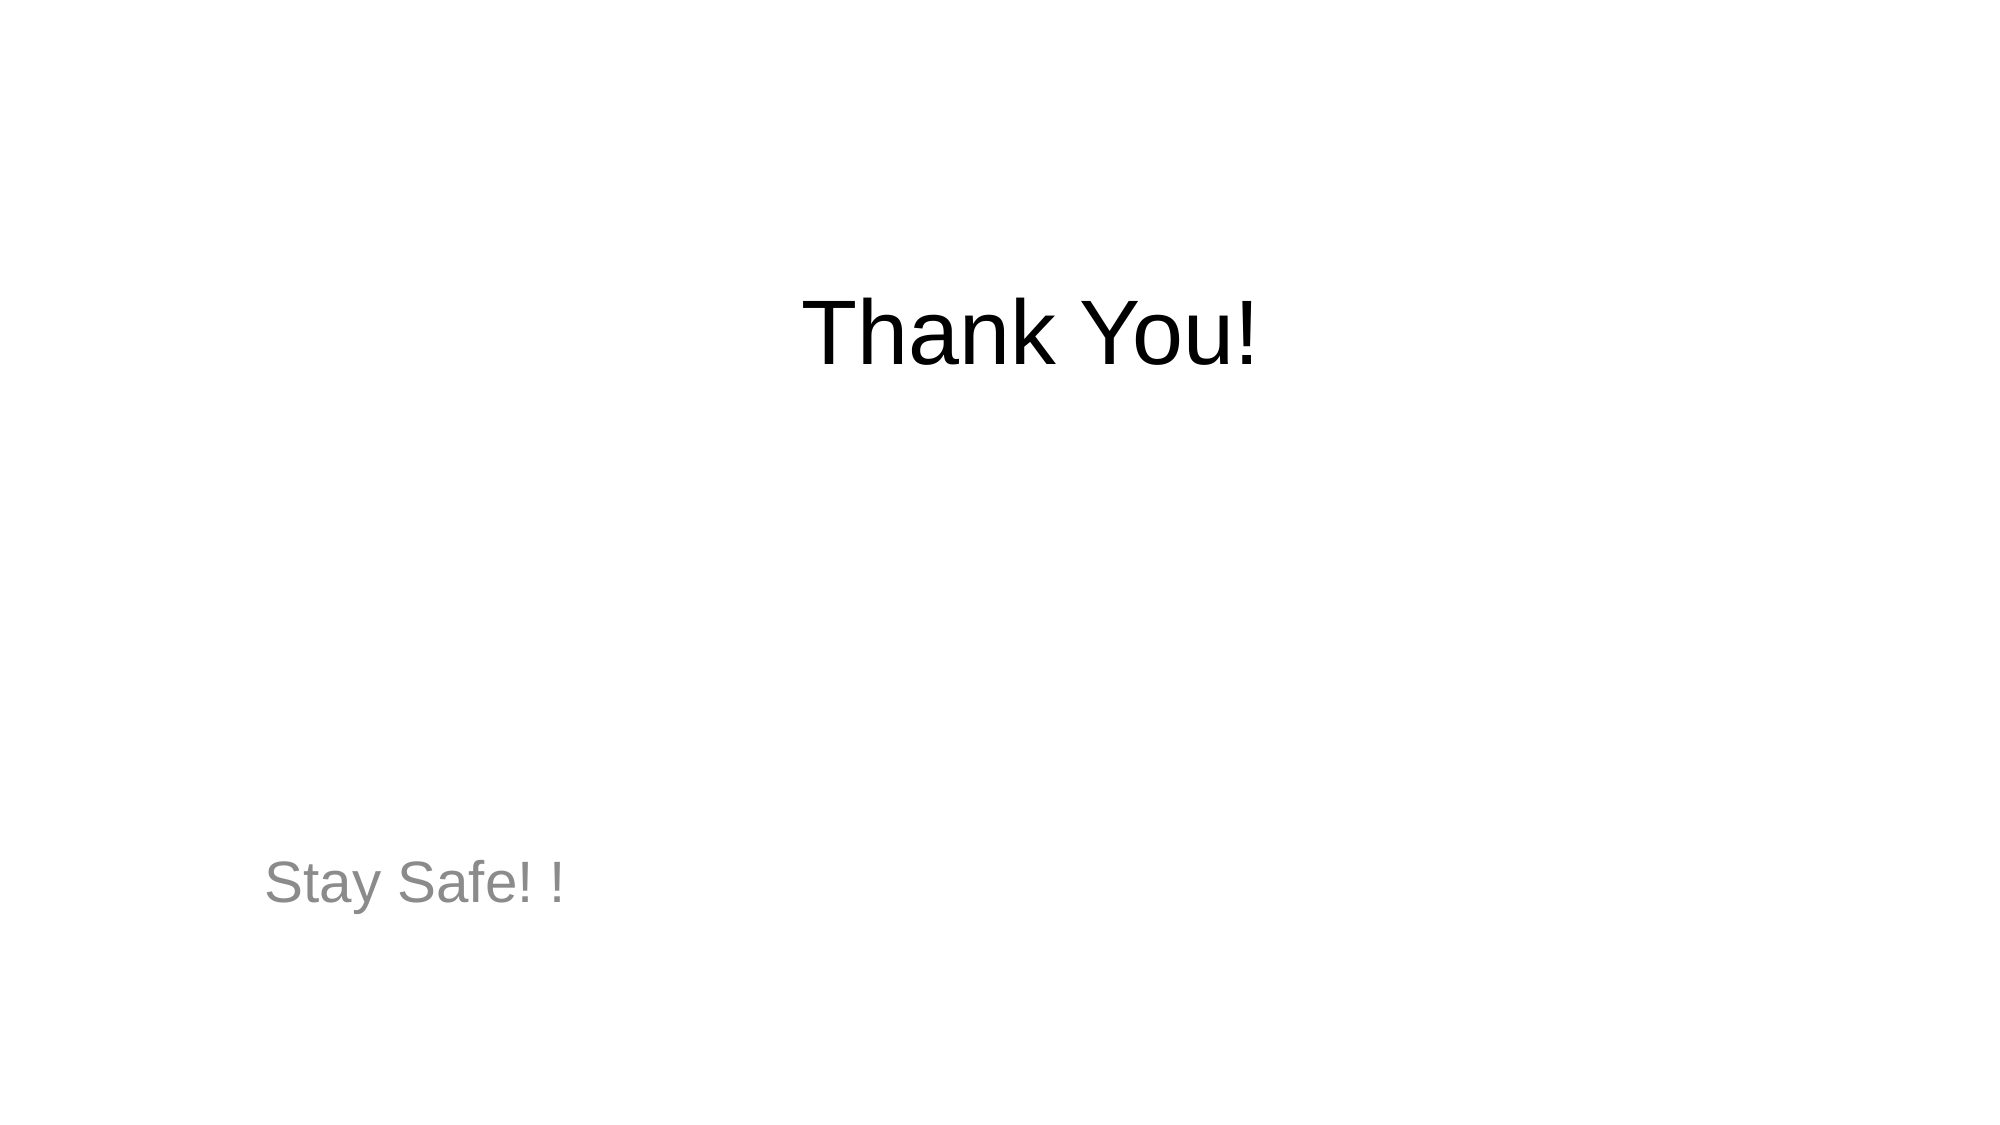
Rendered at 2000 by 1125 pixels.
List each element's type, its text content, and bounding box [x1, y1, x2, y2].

title Thank You! [86, 99, 1975, 751]
list Stay Safe! ! [249, 836, 1750, 1013]
